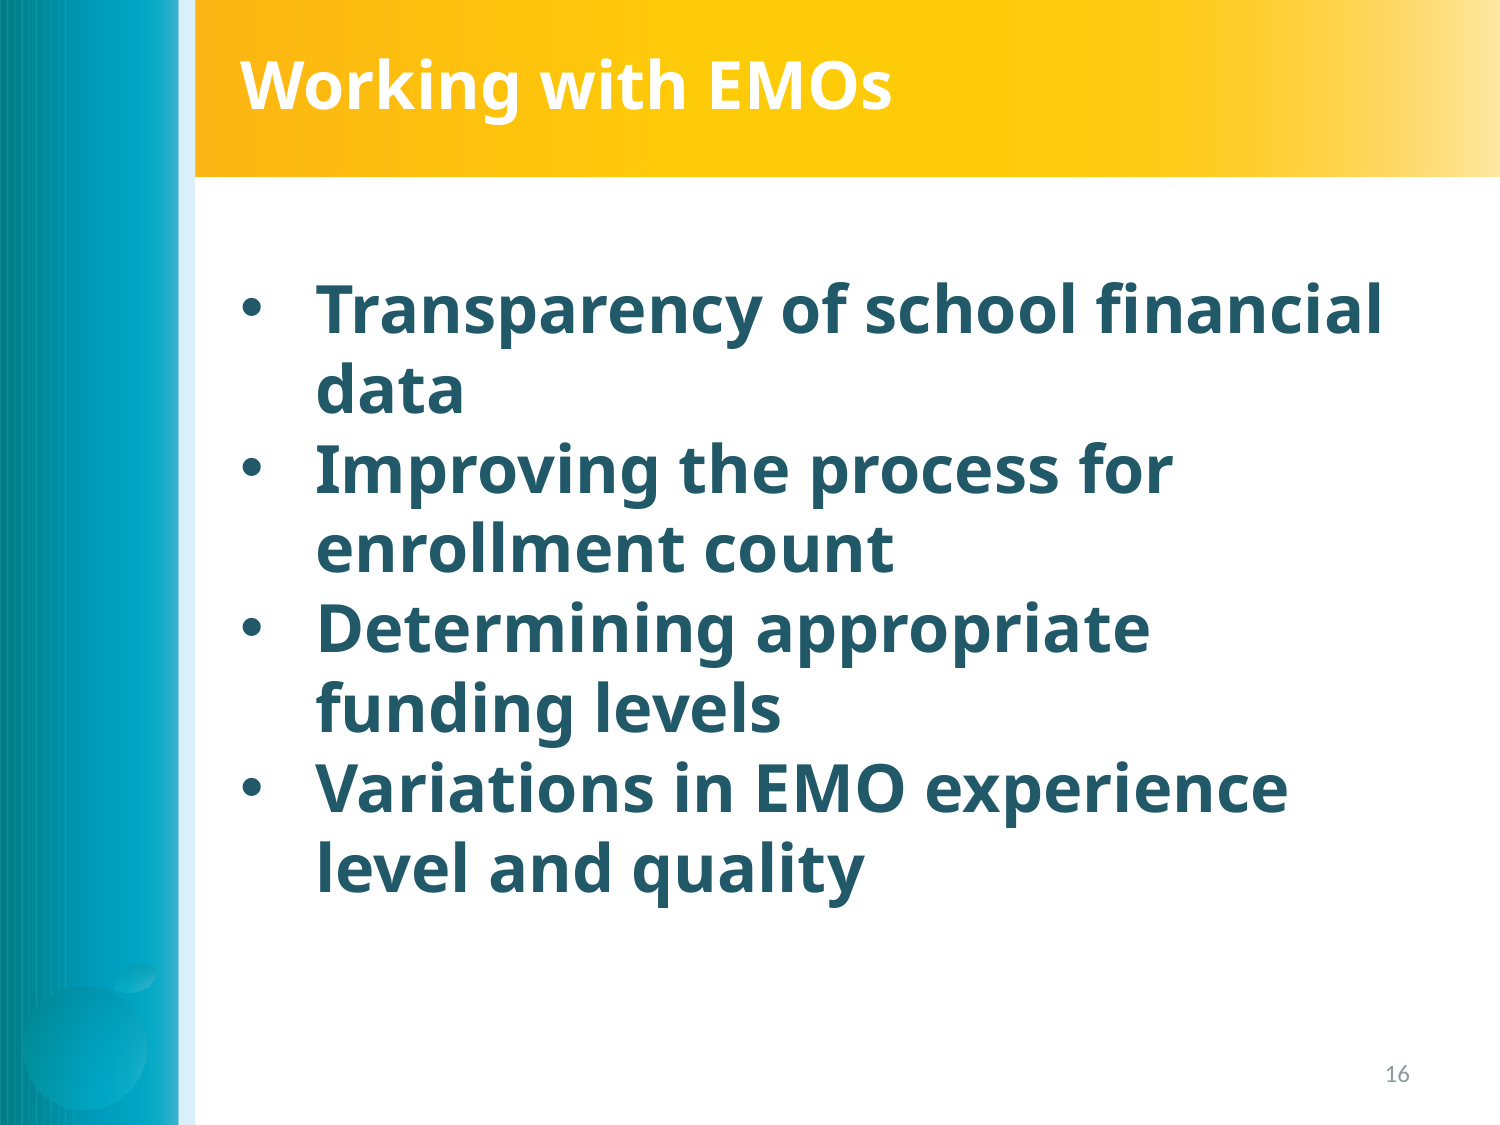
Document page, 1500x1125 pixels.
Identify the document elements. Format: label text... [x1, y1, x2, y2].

picture [0, 0, 1500, 1125]
slide_number 16 [1074, 1042, 1425, 1103]
list Transparency of school financial data Improving the process for enrollment count Determining appropriate funding levels Variations in EMO experience level and quality [224, 258, 1427, 1002]
title Working with EMOs [225, 0, 1500, 166]
